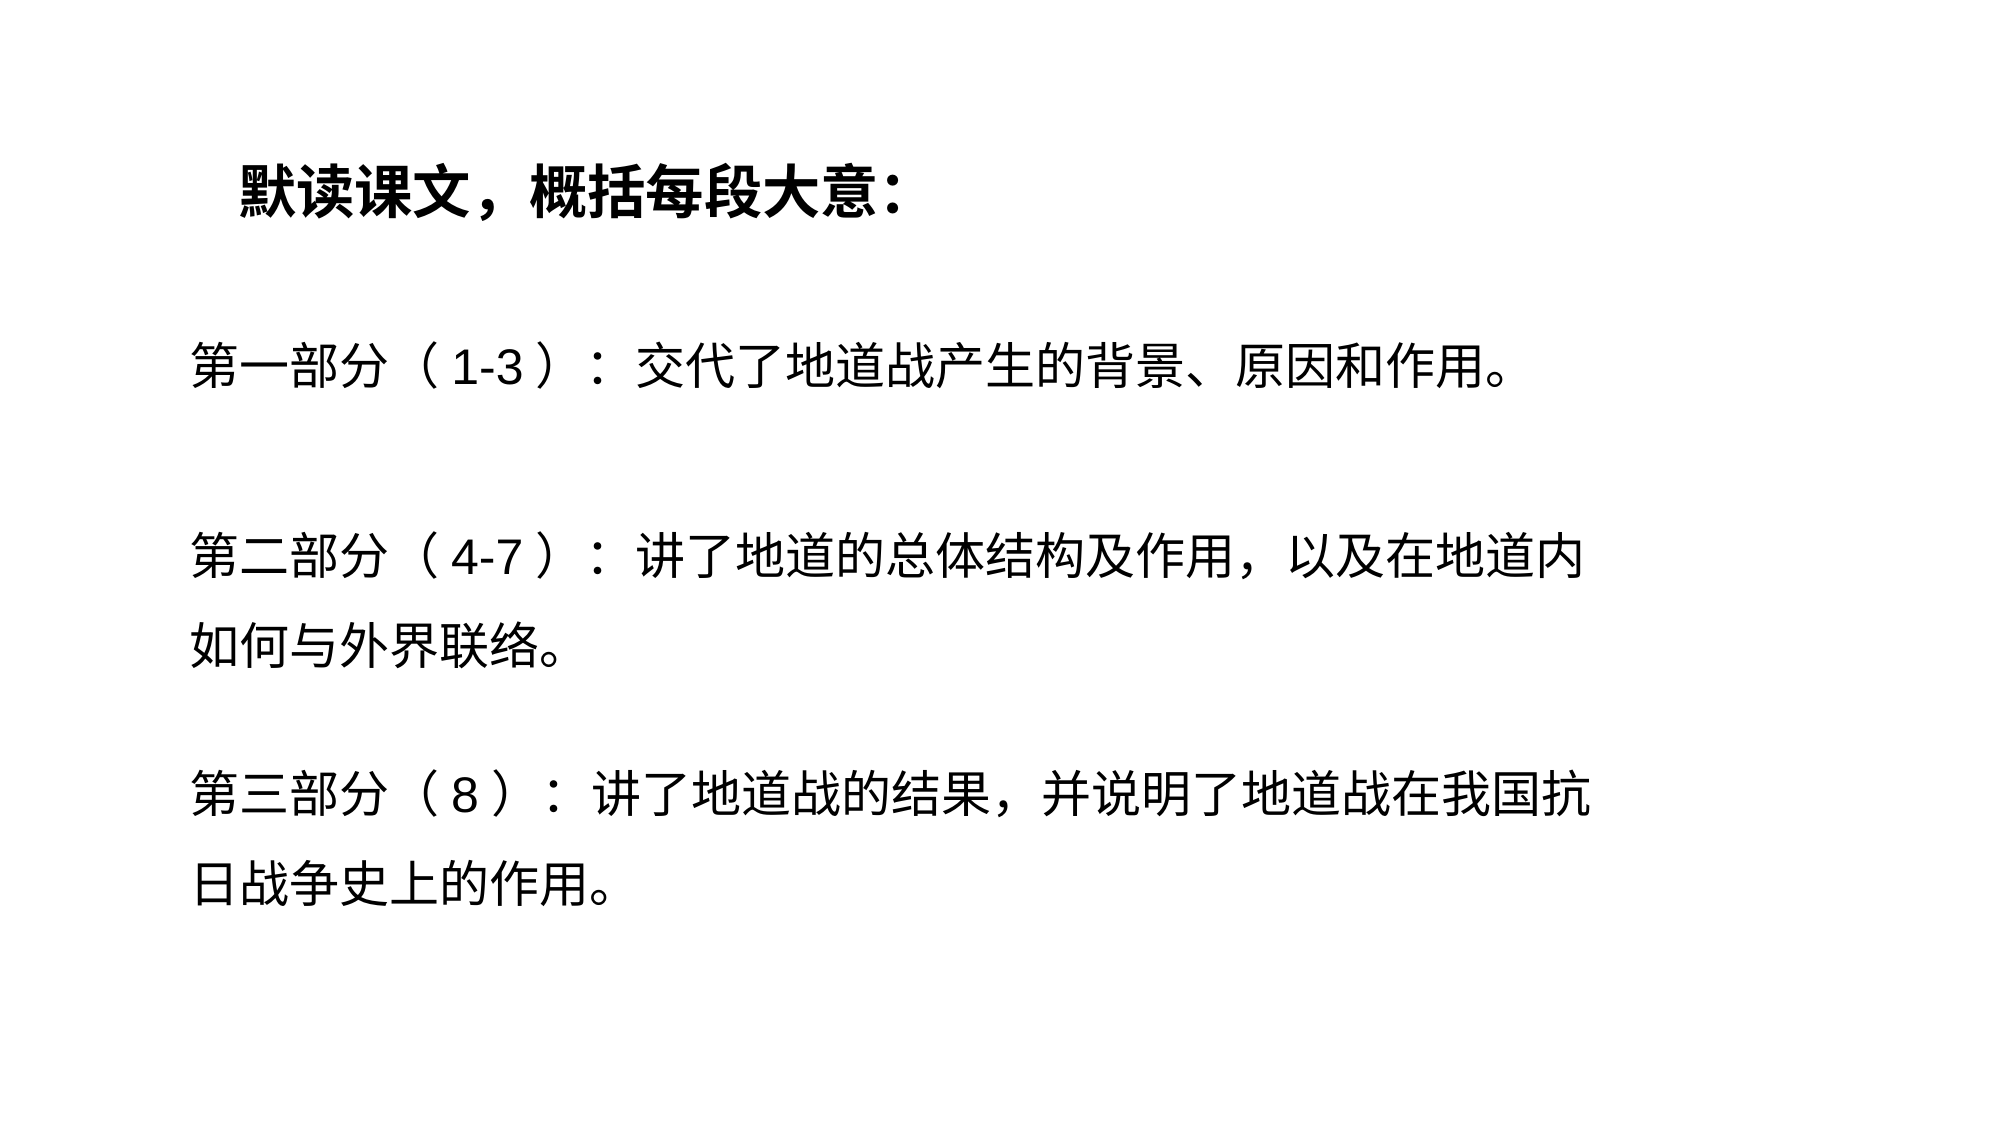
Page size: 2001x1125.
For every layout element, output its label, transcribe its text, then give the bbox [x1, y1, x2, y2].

text_box 默读课文，概括每段大意： [223, 147, 1275, 233]
text_box 第三部分（8）：讲了地道战的结果，并说明了地道战在我国抗日战争史上的作用。 [174, 725, 1653, 920]
text_box 第一部分（1-3）：交代了地道战产生的背景、原因和作用。 [174, 326, 1586, 402]
text_box 第二部分（4-7）：讲了地道的总体结构及作用，以及在地道内如何与外界联络。 [174, 487, 1630, 682]
